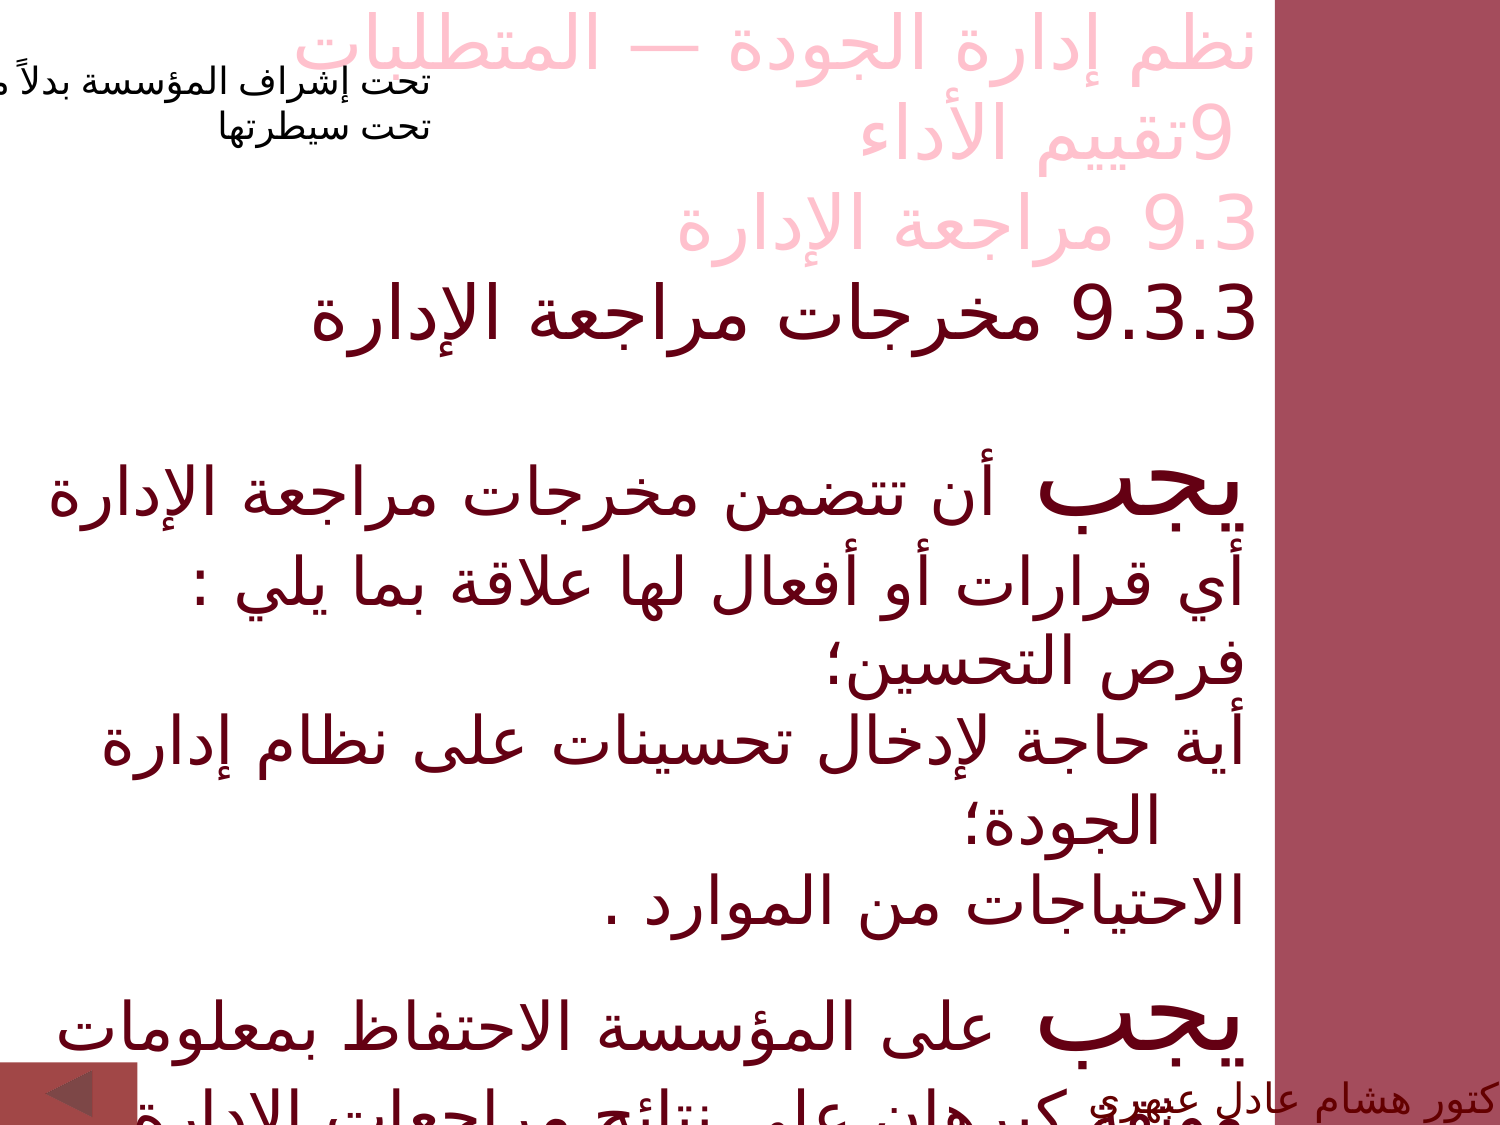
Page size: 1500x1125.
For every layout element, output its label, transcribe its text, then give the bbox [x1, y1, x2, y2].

text_box نظم إدارة الجودة — المتطلبات 9تقييم الأداء 9.3 مراجعة الإدارة 9.3.3 مخرجات مراجعة الإدارة [0, 0, 1275, 363]
text_box يجب أن تتضمن مخرجات مراجعة الإدارة أي قرارات أو أفعال لها علاقة بما يلي : فرص التحسين؛ أية حاجة لإدخال تحسينات على نظام إدارة الجودة؛ الاحتياجات من الموارد . يجب على المؤسسة الاحتفاظ بمعلومات موثقة كبرهان على نتائج مراجعات الإدارة. [12, 395, 1263, 1125]
text_box [1273, 0, 1500, 1064]
text_box تحت إشراف المؤسسة بدلاً من تحت سيطرتها [0, 49, 447, 155]
text_box الدكتور هشام عادل عبهري [1073, 1064, 1500, 1125]
text_box [0, 1060, 140, 1125]
